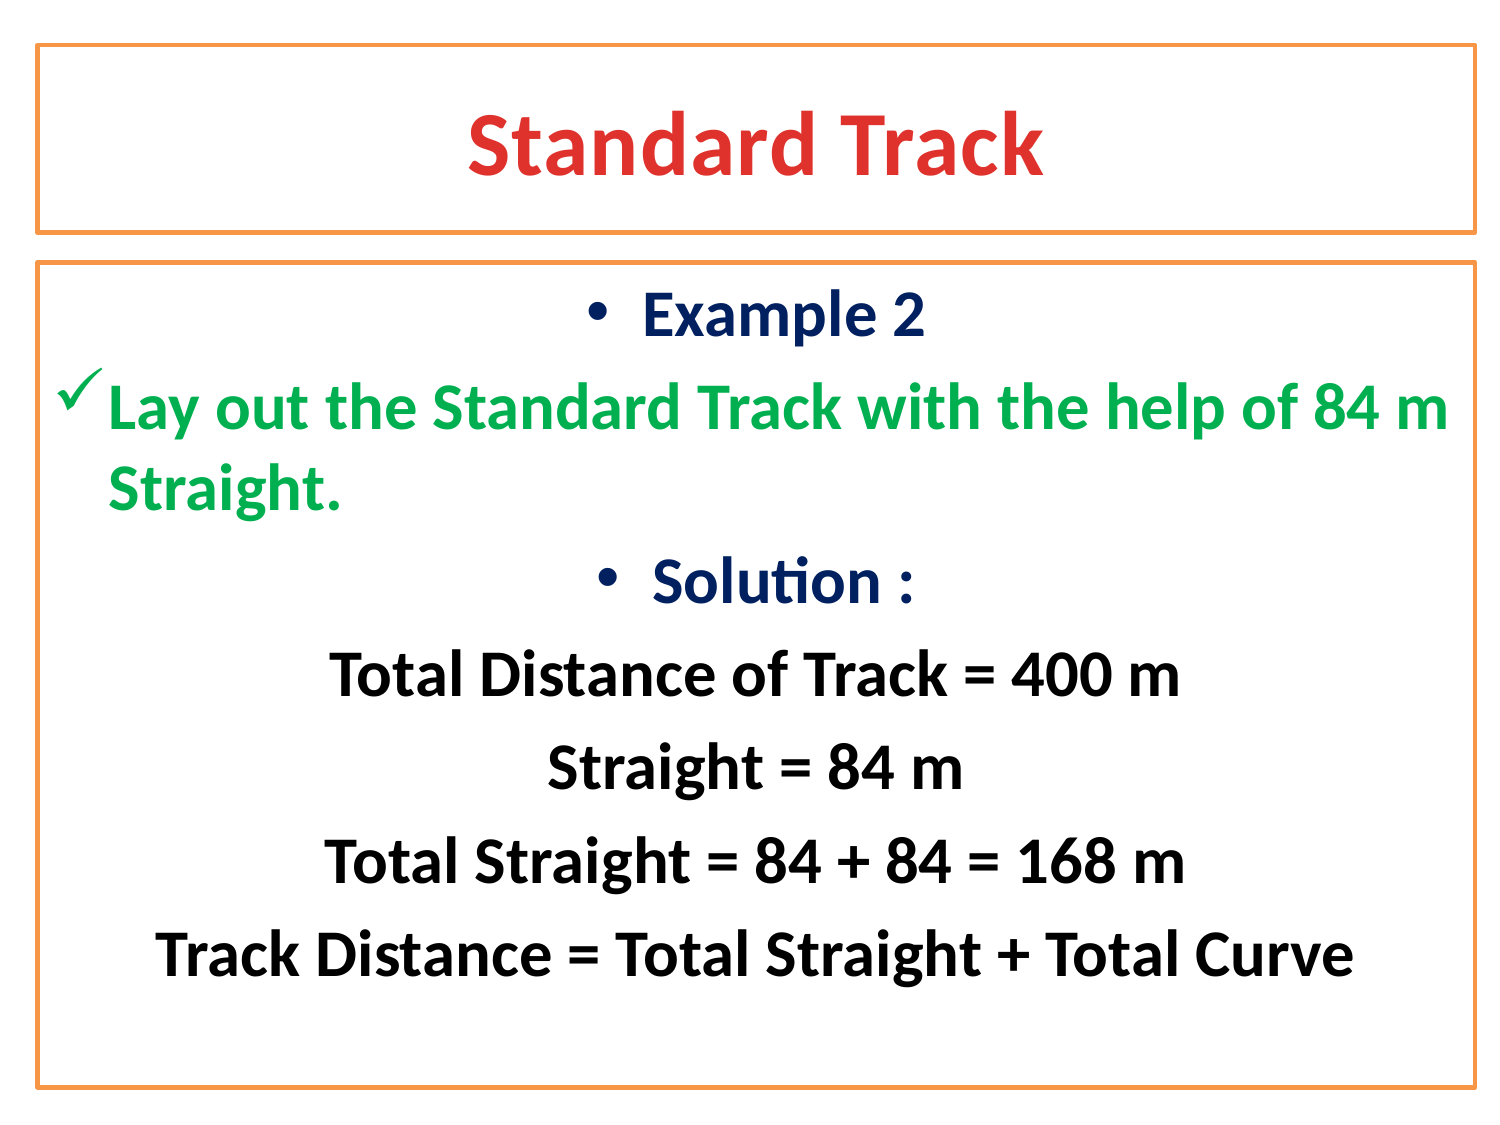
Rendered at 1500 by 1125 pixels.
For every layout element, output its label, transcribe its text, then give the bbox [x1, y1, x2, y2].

list Example 2 Lay out the Standard Track with the help of 84 m Straight. Solution : Total Distance of Track = 400 m Straight = 84 m Total Straight = 84 + 84 = 168 m Track Distance = Total Straight + Total Curve [35, 260, 1477, 1090]
title Standard Track [35, 43, 1477, 235]
